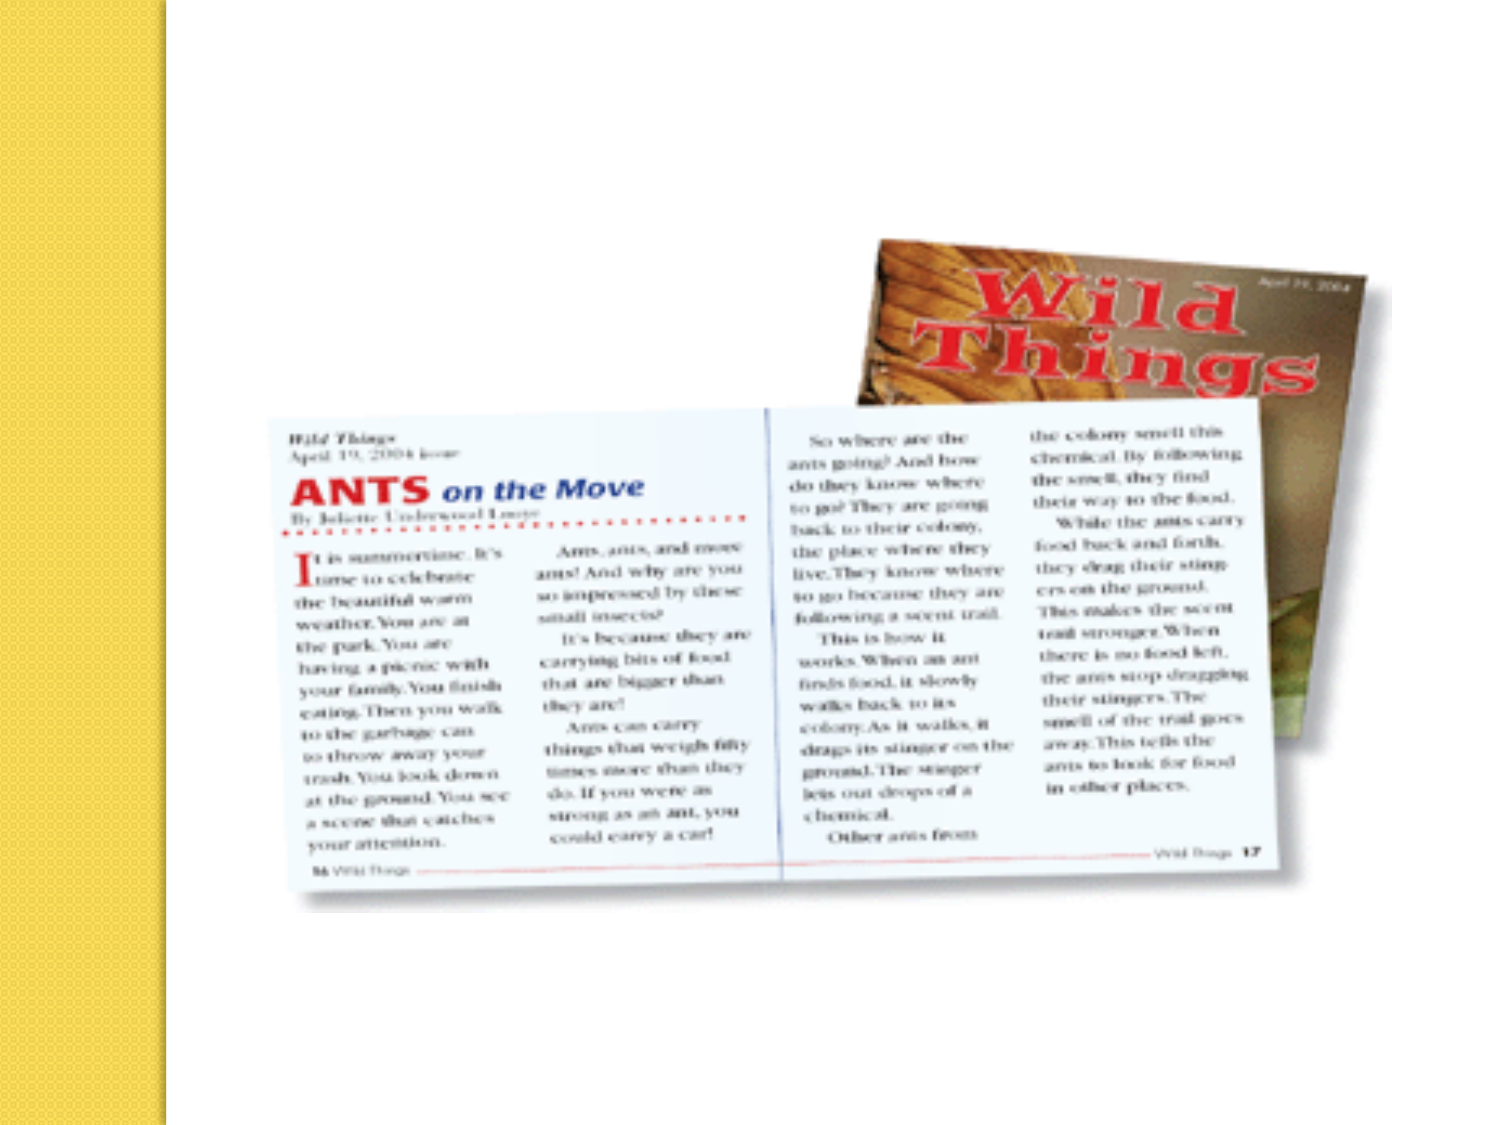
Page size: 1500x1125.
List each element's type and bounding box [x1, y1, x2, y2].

picture [262, 237, 1393, 913]
